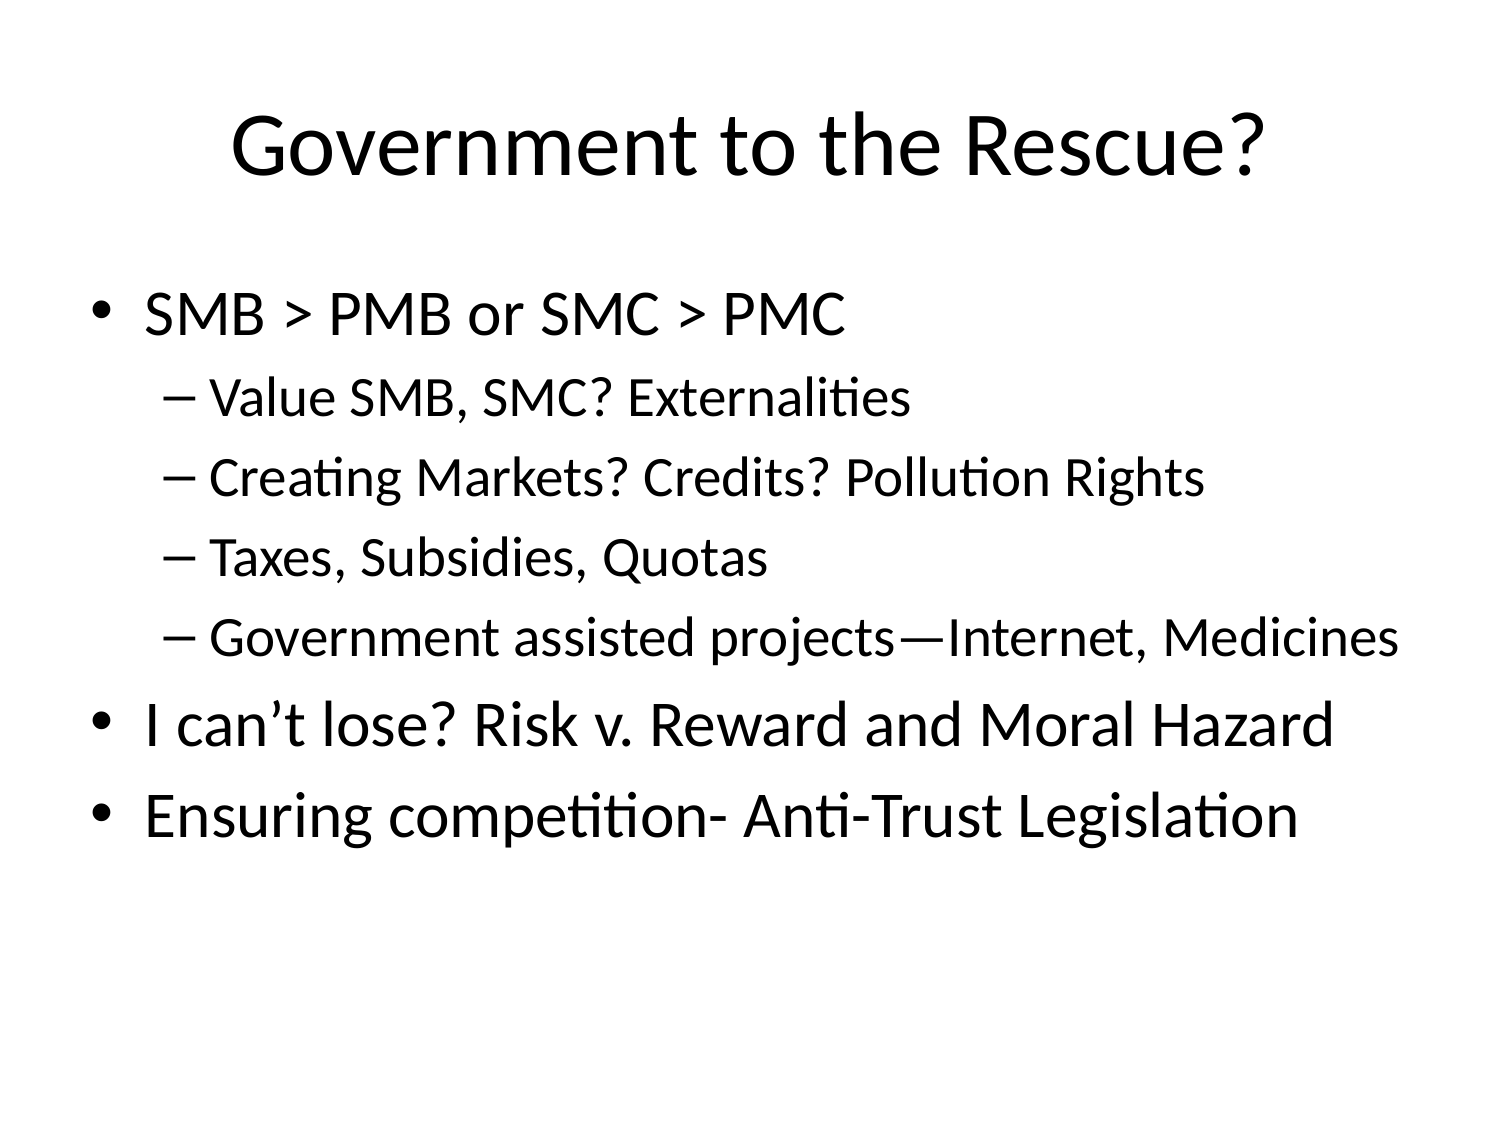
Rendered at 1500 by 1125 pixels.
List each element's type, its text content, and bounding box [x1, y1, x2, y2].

title Government to the Rescue? [75, 45, 1425, 233]
list SMB > PMB or SMC > PMC Value SMB, SMC? Externalities Creating Markets? Credits? Pollution Rights Taxes, Subsidies, Quotas Government assisted projects—Internet, Medicines I can’t lose? Risk v. Reward and Moral Hazard Ensuring competition- Anti-Trust Legislation [75, 262, 1425, 1005]
